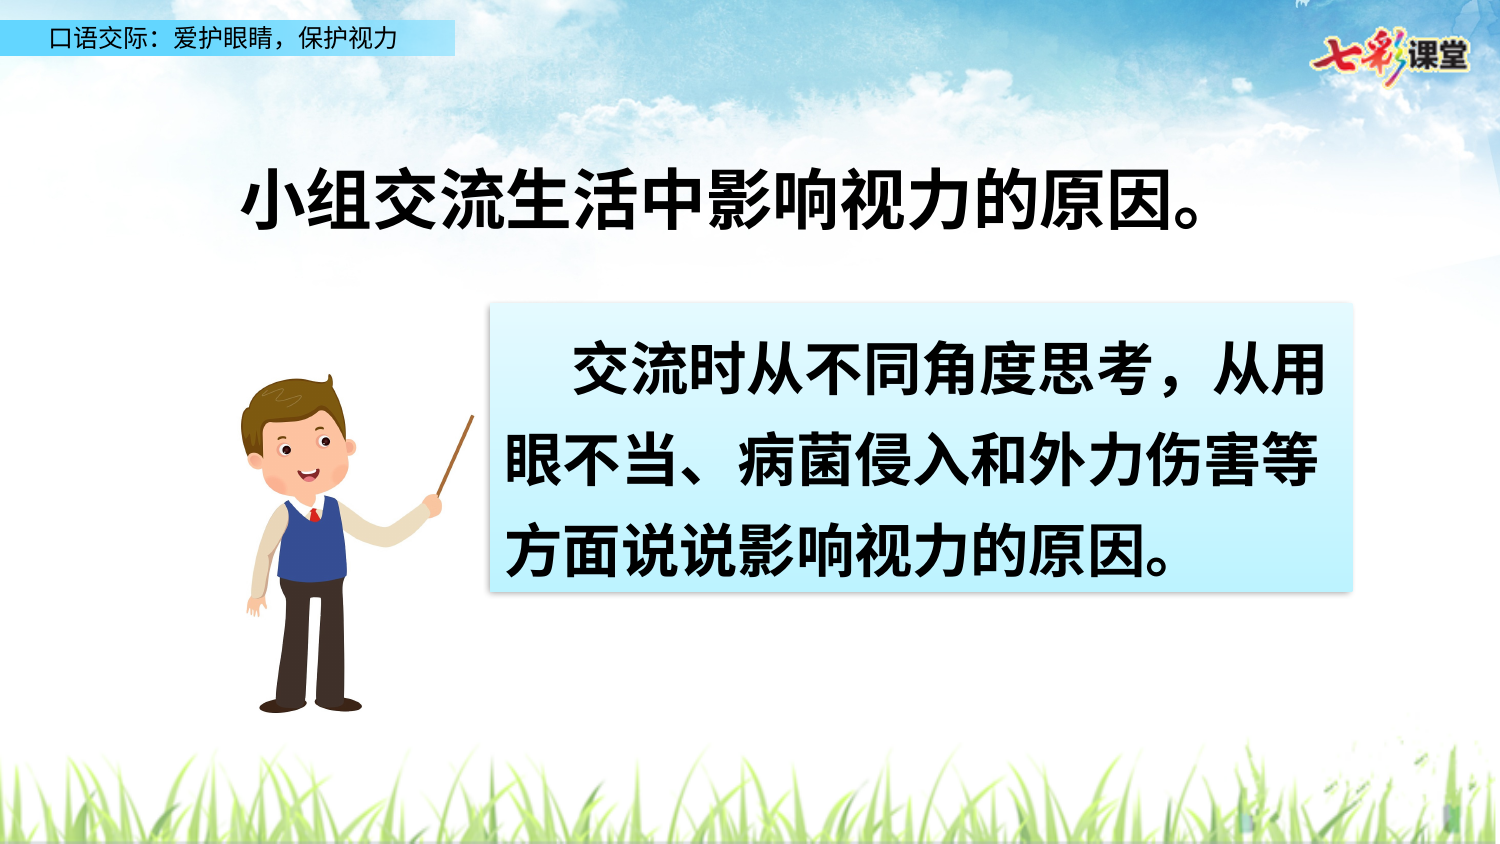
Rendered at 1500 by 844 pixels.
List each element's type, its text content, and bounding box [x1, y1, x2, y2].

text_box 小组交流生活中影响视力的原因。 [224, 126, 1276, 246]
text_box 交流时从不同角度思考，从用眼不当、病菌侵入和外力伤害等方面说说影响视力的原因。 [489, 303, 1353, 592]
picture [0, 0, 1500, 844]
